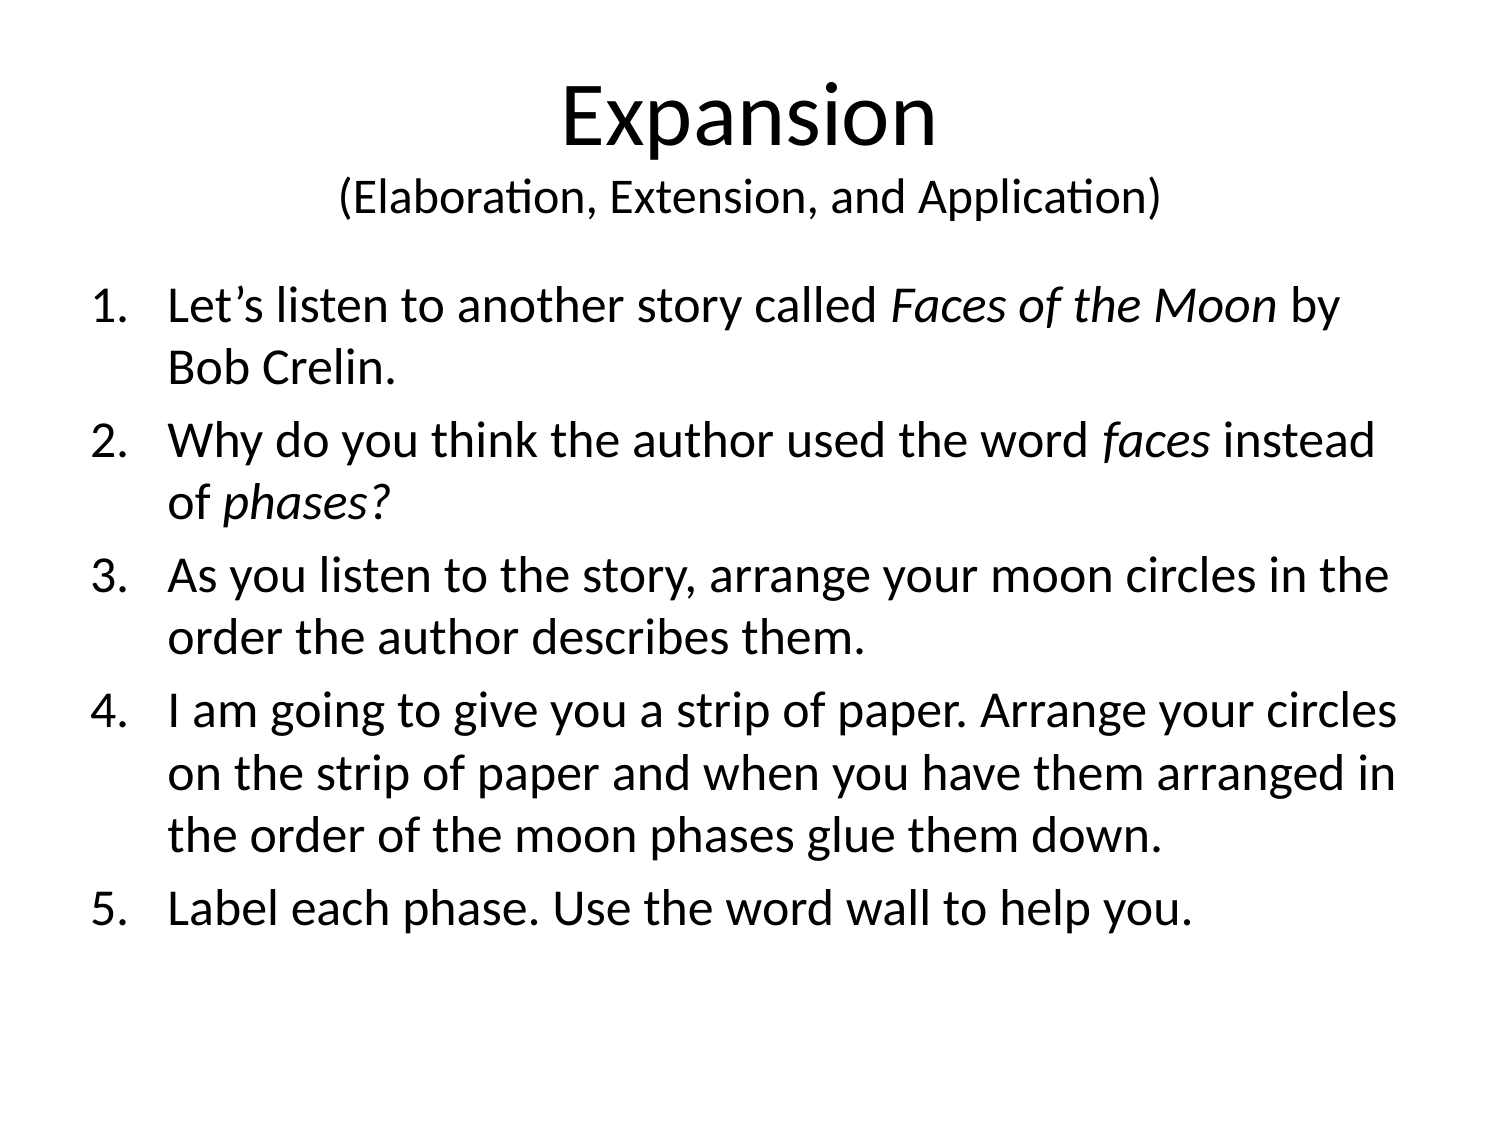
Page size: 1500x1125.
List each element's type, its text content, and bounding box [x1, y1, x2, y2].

list Let’s listen to another story called Faces of the Moon by Bob Crelin. Why do you think the author used the word faces instead of phases? As you listen to the story, arrange your moon circles in the order the author describes them. I am going to give you a strip of paper. Arrange your circles on the strip of paper and when you have them arranged in the order of the moon phases glue them down. Label each phase. Use the word wall to help you. [75, 262, 1425, 1005]
title Expansion (Elaboration, Extension, and Application) [75, 45, 1425, 233]
